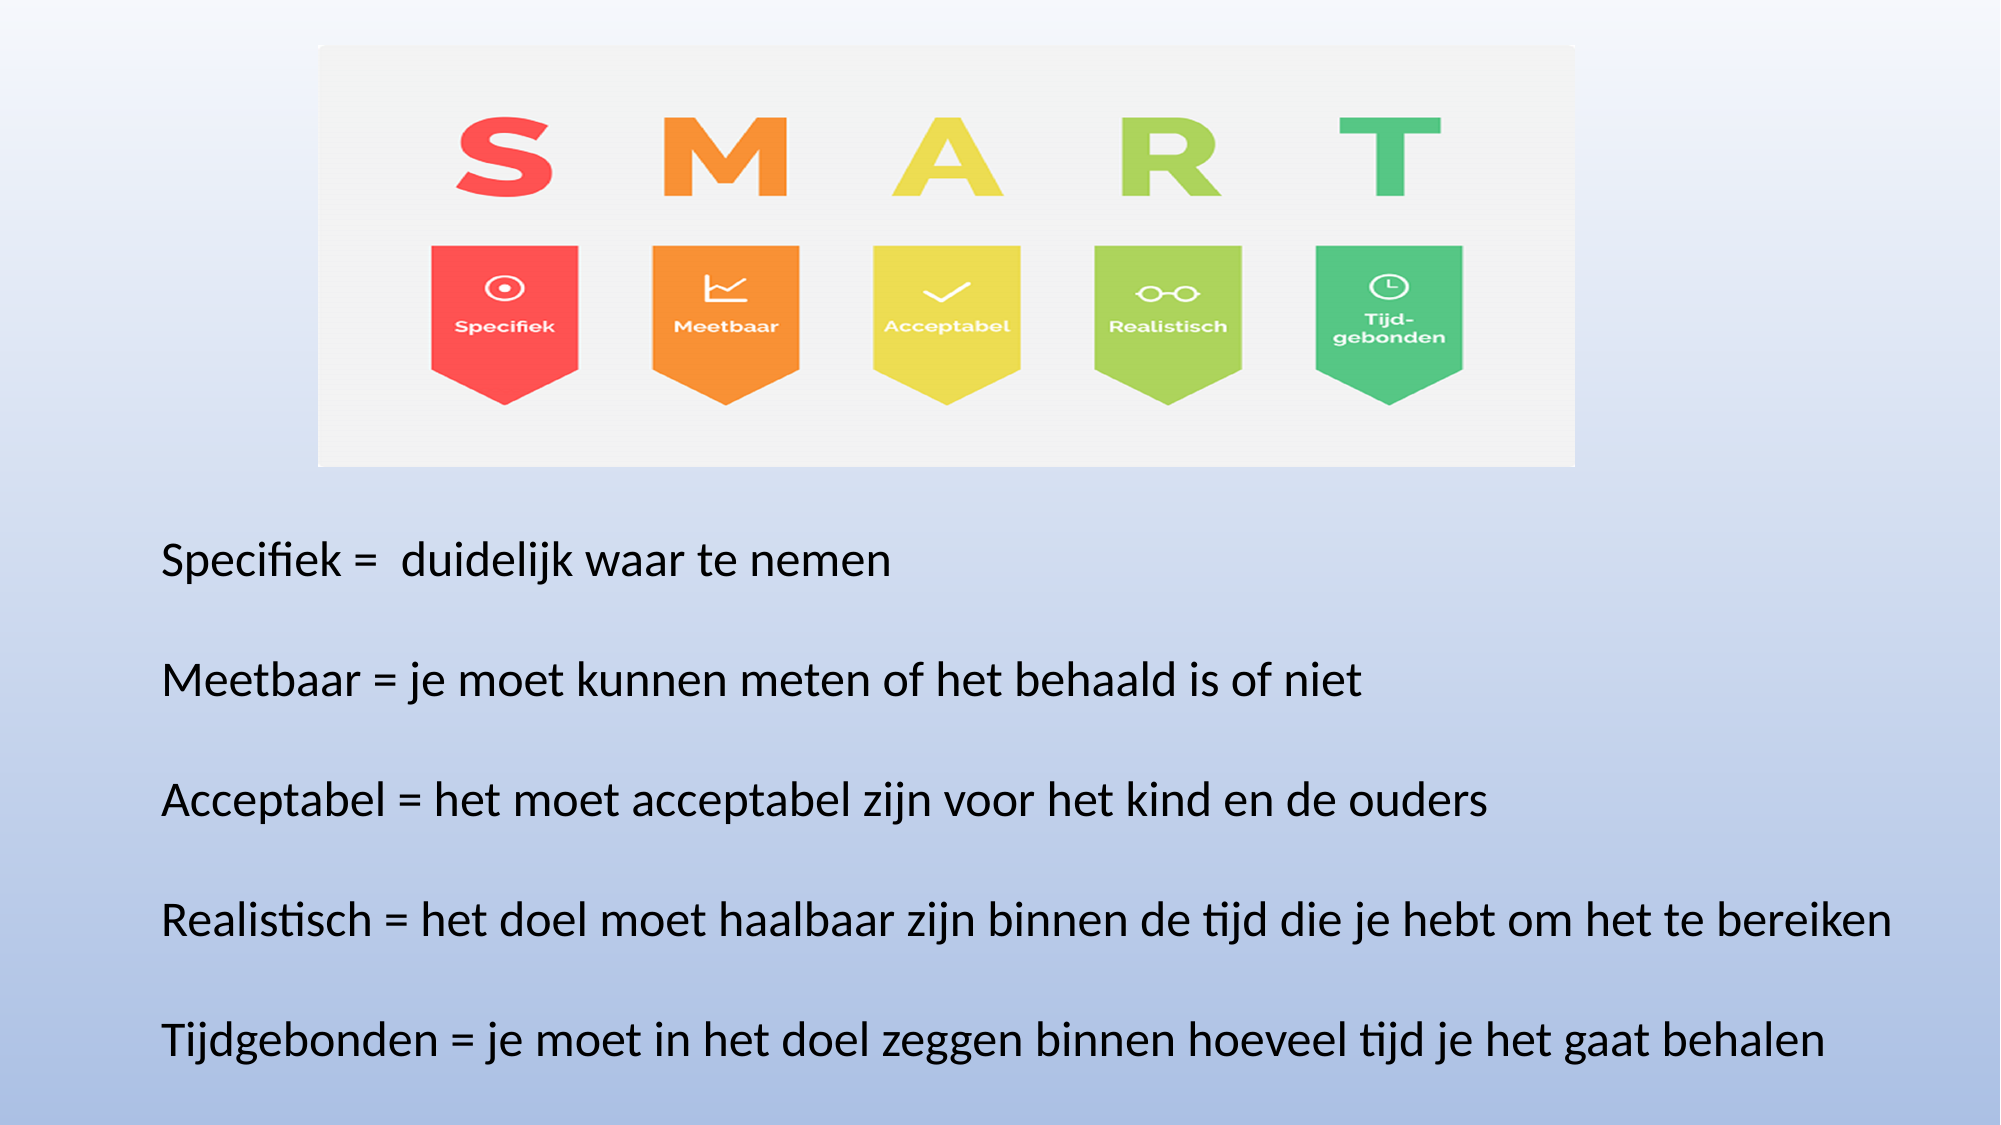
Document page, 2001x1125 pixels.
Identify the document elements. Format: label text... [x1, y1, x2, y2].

text_box Specifiek = duidelijk waar te nemen Meetbaar = je moet kunnen meten of het behaald is of niet Acceptabel = het moet acceptabel zijn voor het kind en de ouders Realistisch = het doel moet haalbaar zijn binnen de tijd die je hebt om het te bereiken Tijdgebonden = je moet in het doel zeggen binnen hoeveel tijd je het gaat behalen [146, 518, 1909, 1074]
picture [318, 45, 1575, 467]
